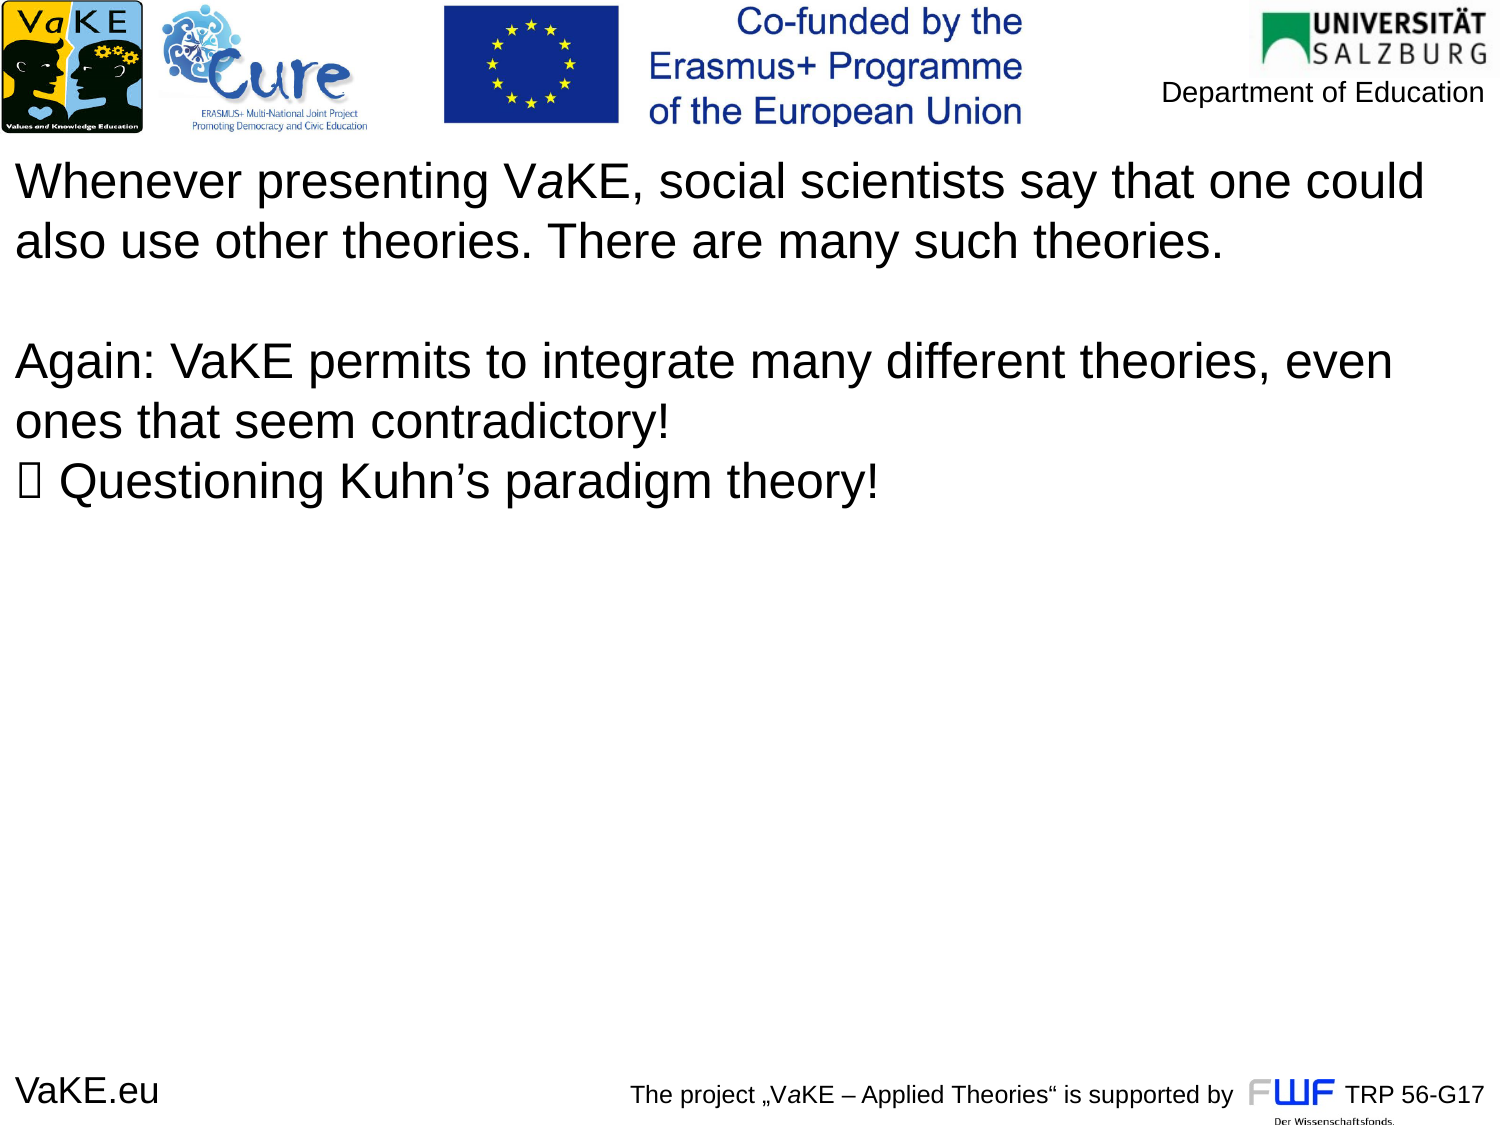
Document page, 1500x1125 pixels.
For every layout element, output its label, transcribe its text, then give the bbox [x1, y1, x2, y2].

picture [1249, 1079, 1394, 1125]
picture [0, 0, 145, 135]
text_box Whenever presenting VaKE, social scientists say that one could also use other theories. There are many such theories. Again: VaKE permits to integrate many different theories, even ones that seem contradictory!  Questioning Kuhn’s paradigm theory! [0, 141, 1500, 517]
picture [1249, 0, 1500, 78]
